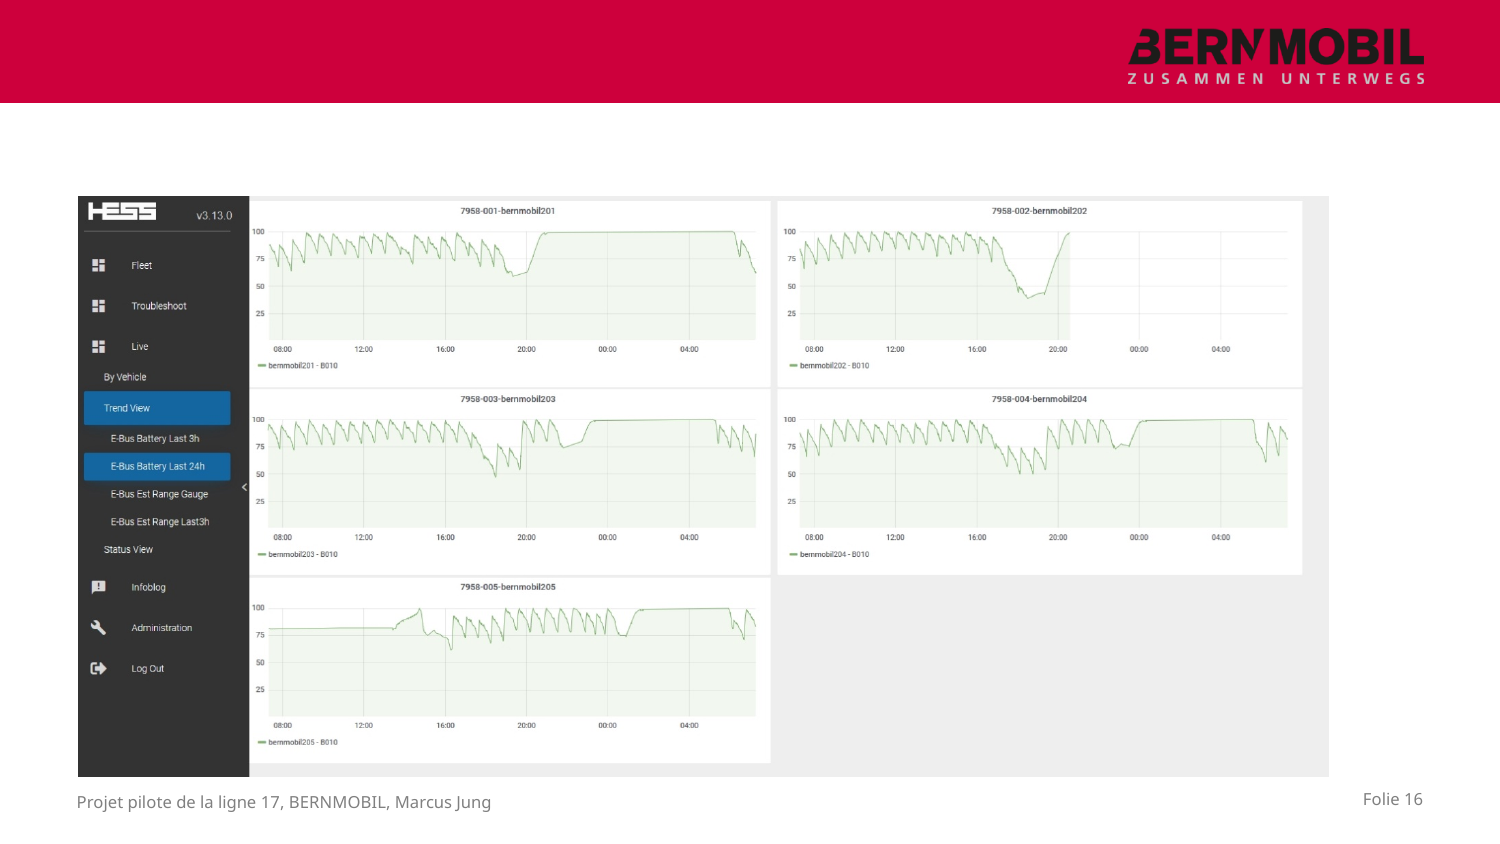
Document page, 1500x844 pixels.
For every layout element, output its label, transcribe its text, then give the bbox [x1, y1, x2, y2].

picture [1128, 28, 1424, 84]
slide_number Folie 16 [1068, 776, 1424, 812]
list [78, 196, 1330, 777]
footer Projet pilote de la ligne 17, BERNMOBIL, Marcus Jung [76, 782, 1045, 812]
